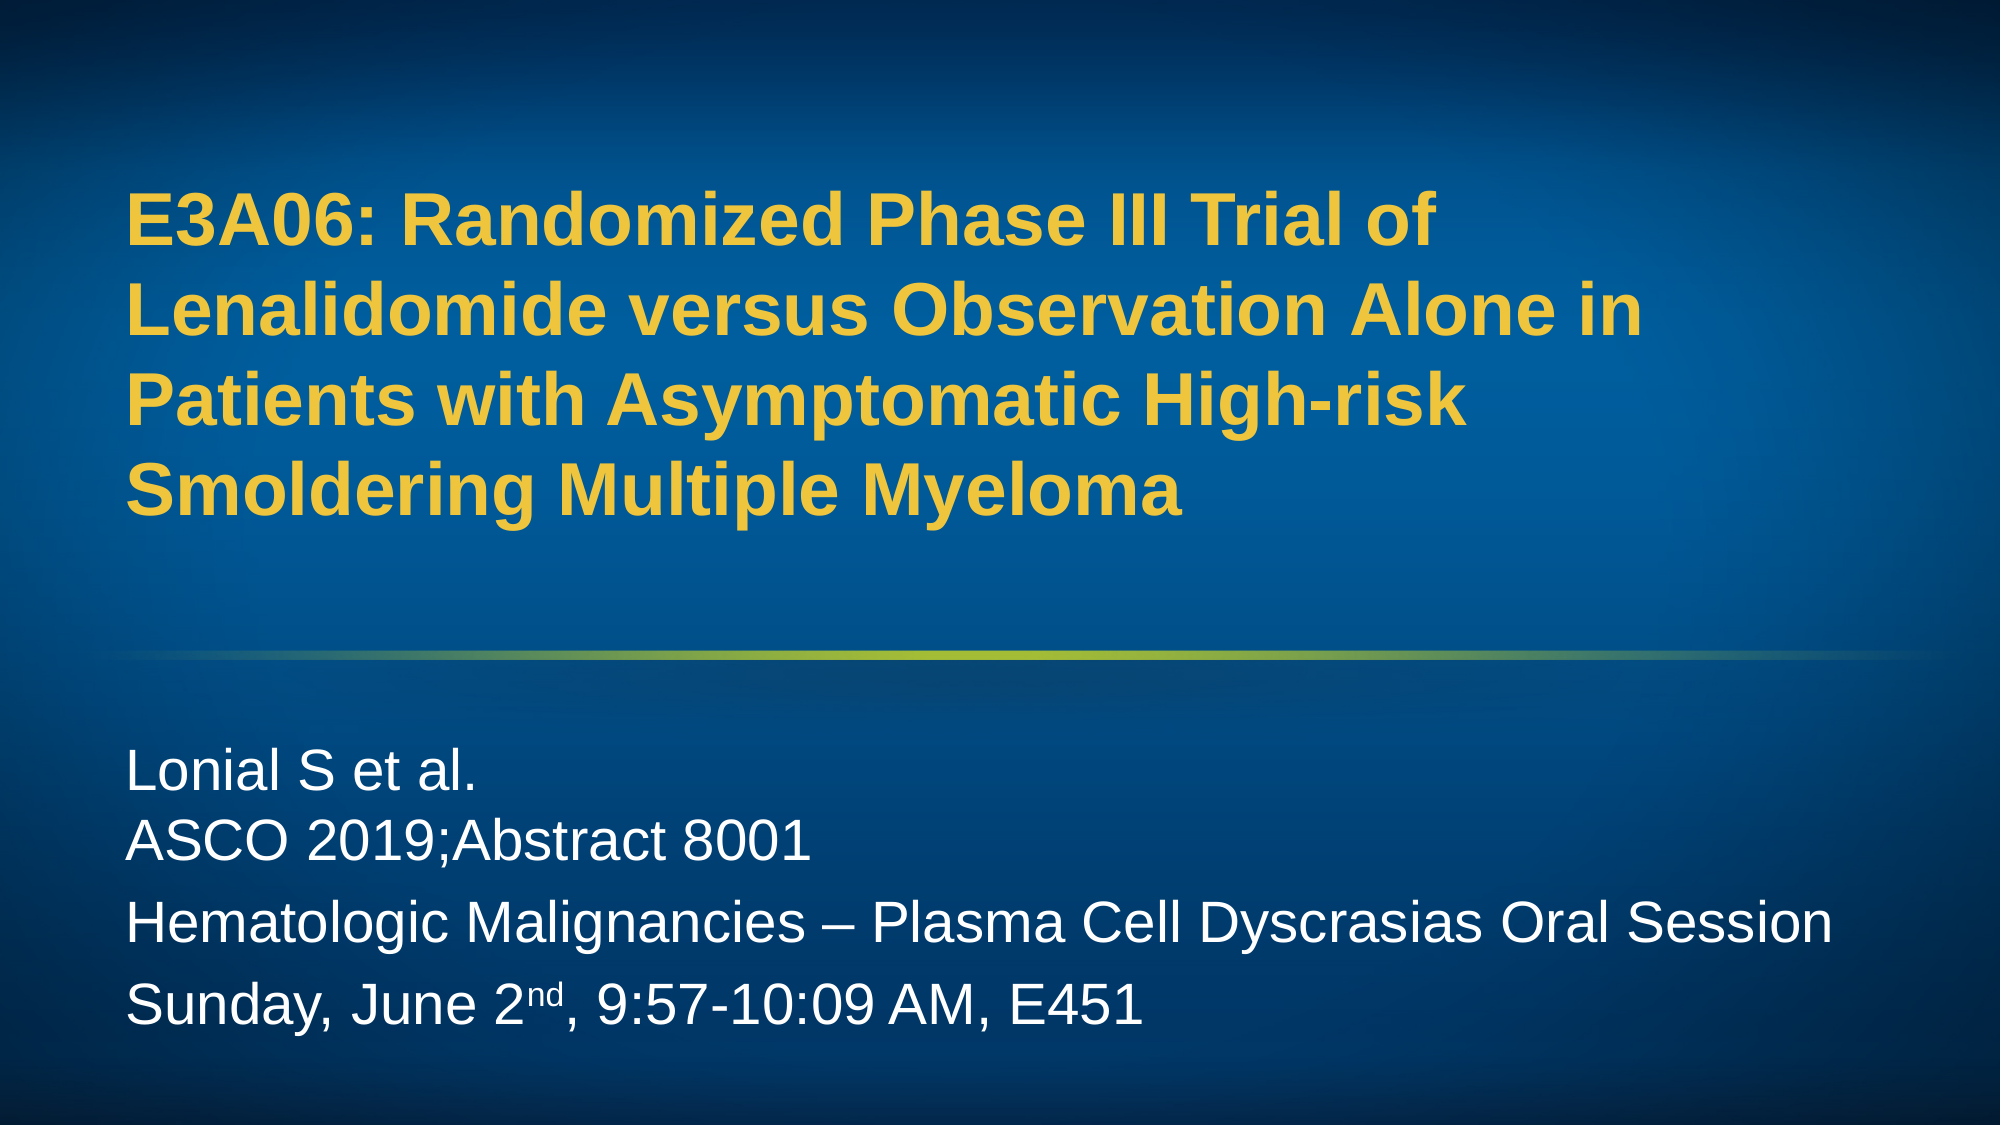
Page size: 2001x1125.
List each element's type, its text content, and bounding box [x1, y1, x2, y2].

subtitle Lonial S et al. ASCO 2019;Abstract 8001 Hematologic Malignancies – Plasma Cell Dyscrasias Oral Session Sunday, June 2nd, 9:57-10:09 AM, E451 [110, 725, 1890, 1013]
picture [0, 0, 2000, 1125]
title E3A06: Randomized Phase III Trial of Lenalidomide versus Observation Alone in Patients with Asymptomatic High-risk Smoldering Multiple Myeloma [110, 75, 1850, 625]
